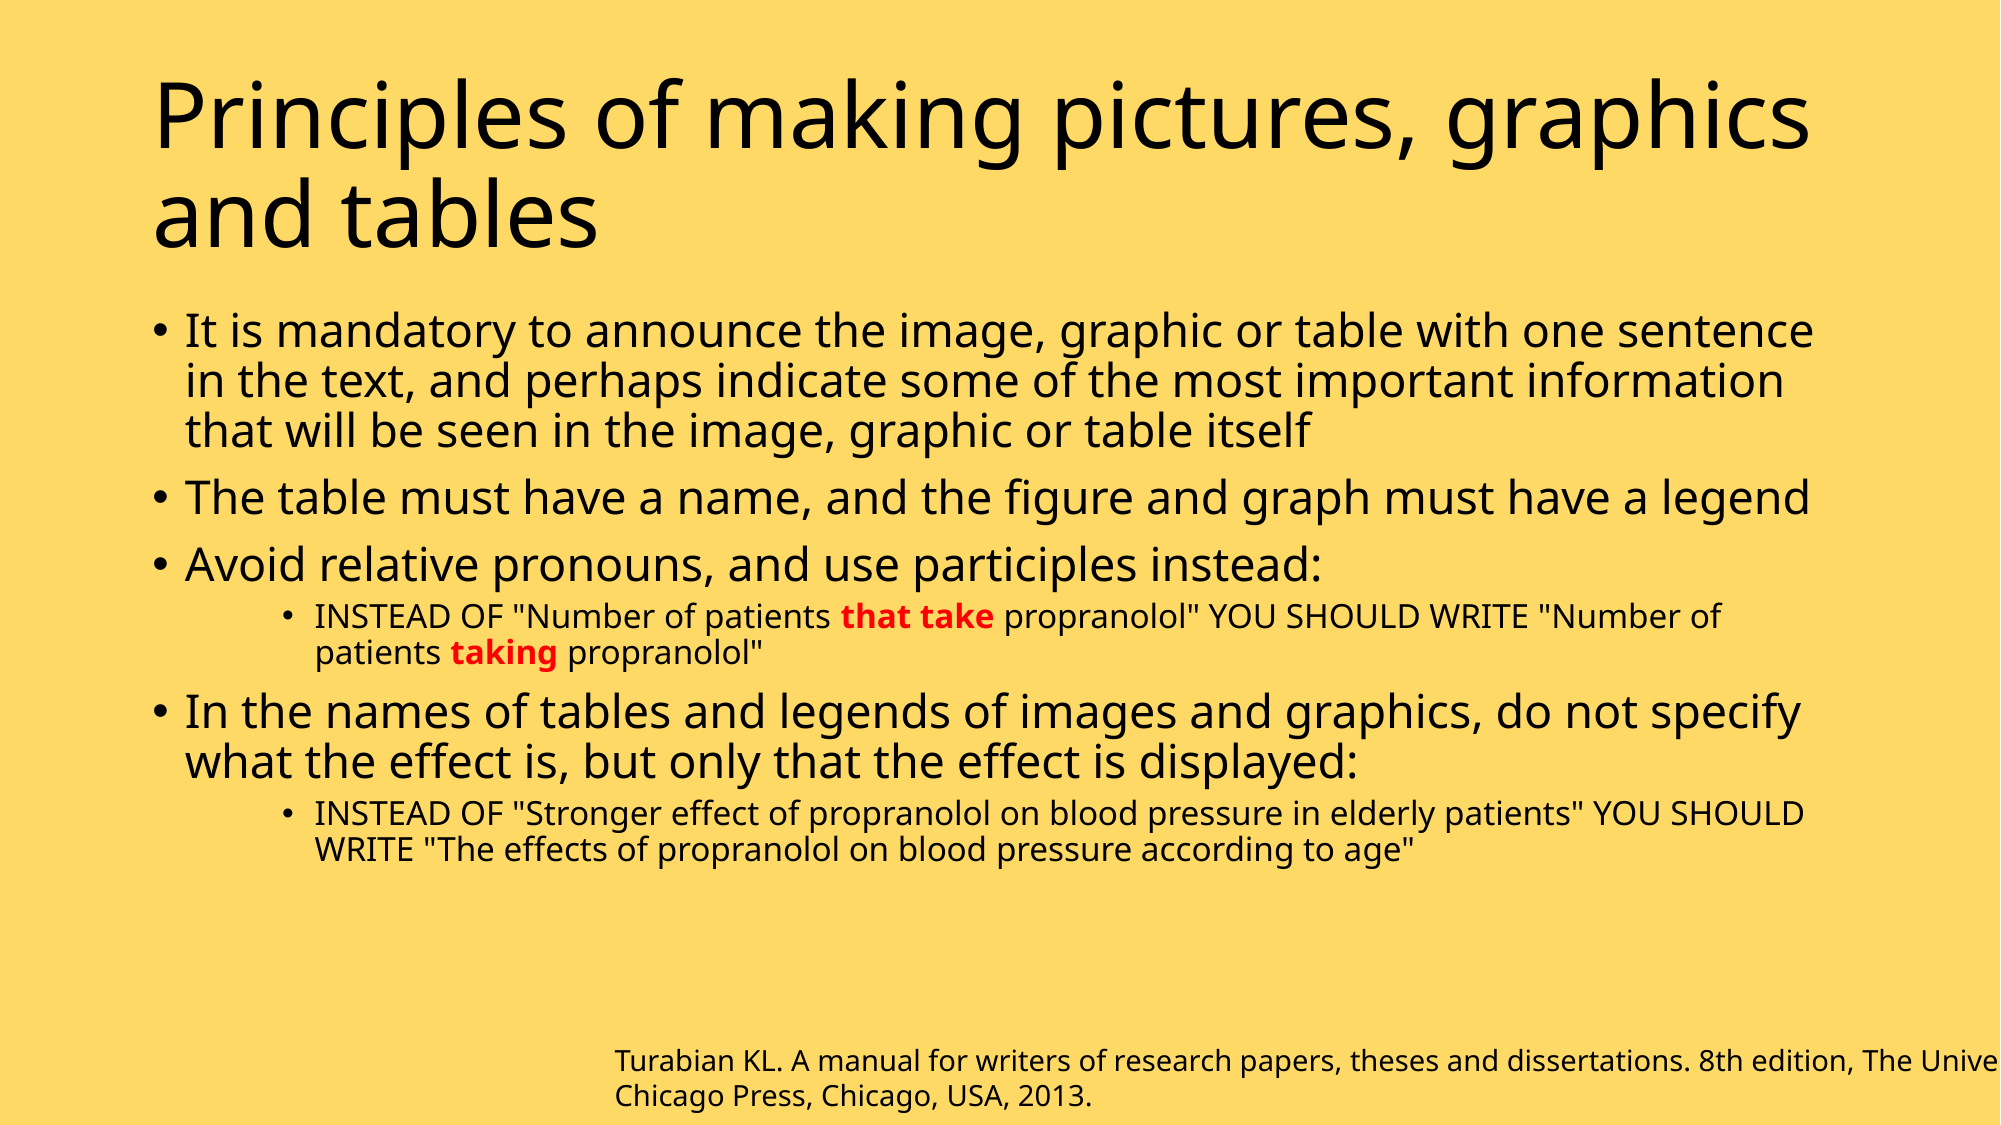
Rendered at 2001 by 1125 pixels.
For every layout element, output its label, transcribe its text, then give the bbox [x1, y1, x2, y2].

text_box Turabian KL. A manual for writers of research papers, theses and dissertations. 8th edition, The University of Chicago Press, Chicago, USA, 2013. [599, 1035, 2000, 1120]
title Principles of making pictures, graphics and tables [137, 59, 1863, 278]
list It is mandatory to announce the image, graphic or table with one sentence in the text, and perhaps indicate some of the most important information that will be seen in the image, graphic or table itself The table must have a name, and the figure and graph must have a legend Avoid relative pronouns, and use participles instead: INSTEAD OF "Number of patients that take propranolol" YOU SHOULD WRITE "Number of patients taking propranolol" In the names of tables and legends of images and graphics, do not specify what the effect is, but only that the effect is displayed: INSTEAD OF "Stronger effect of propranolol on blood pressure in elderly patients" YOU SHOULD WRITE "The effects of propranolol on blood pressure according to age" [137, 299, 1863, 913]
